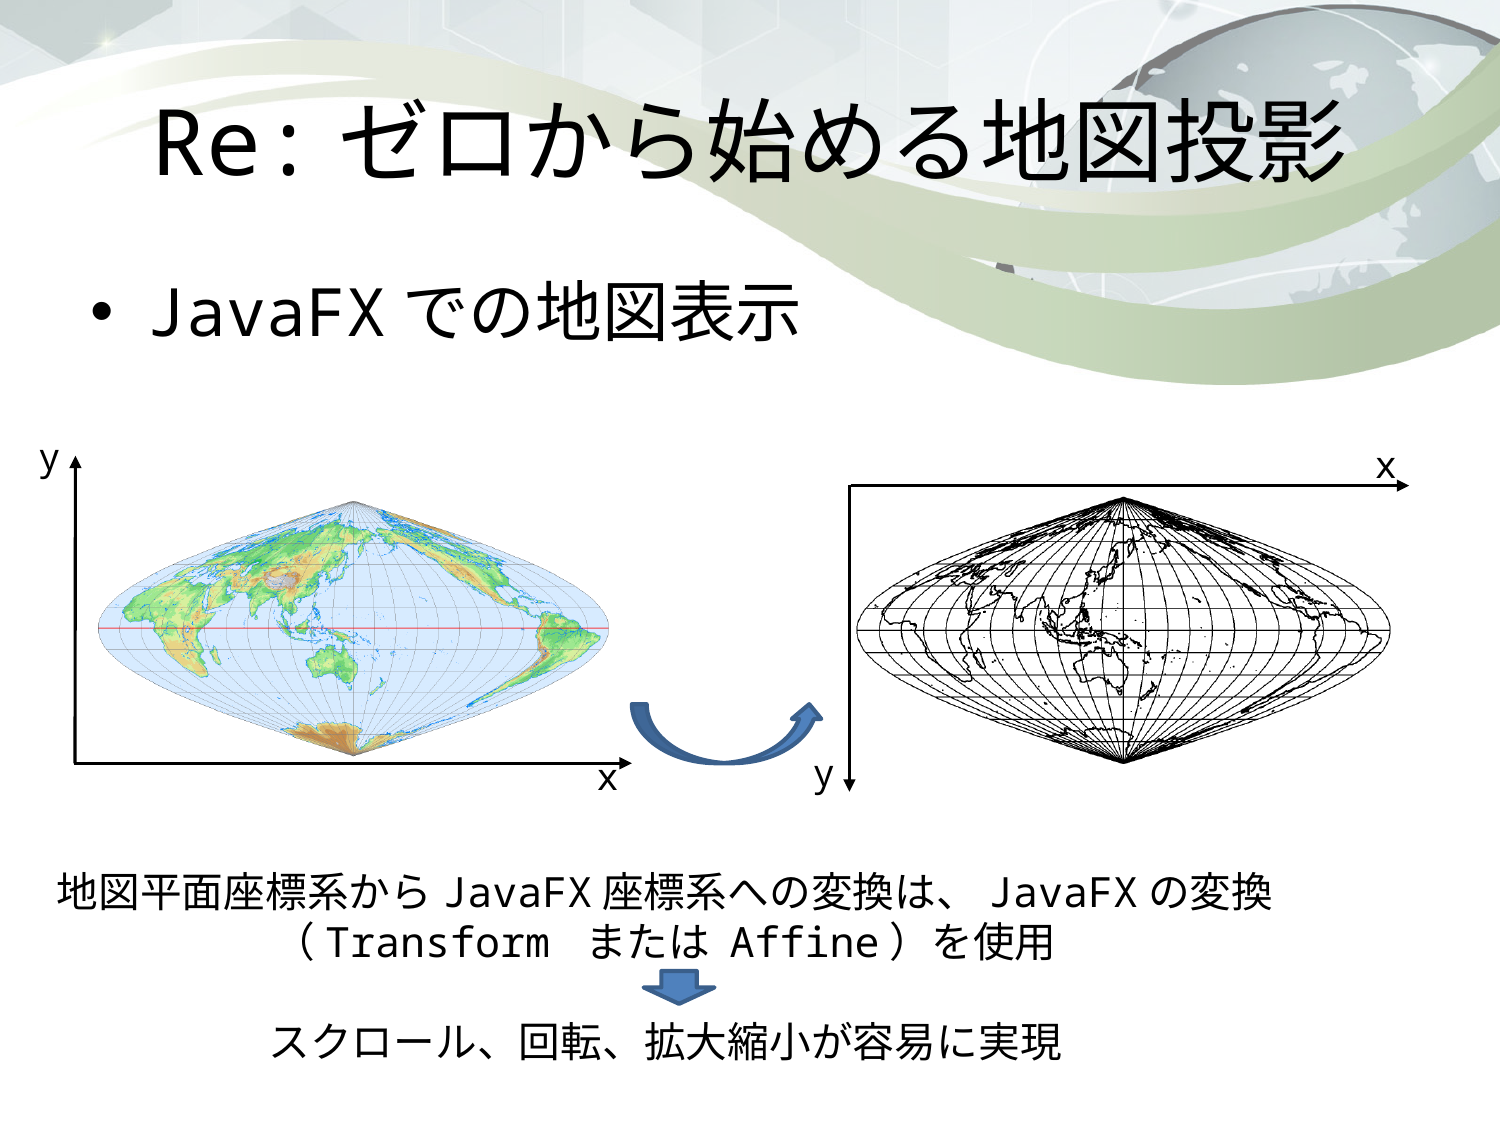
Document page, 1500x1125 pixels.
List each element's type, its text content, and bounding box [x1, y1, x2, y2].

text_box [629, 702, 824, 766]
text_box y [797, 741, 850, 801]
title Re:ゼロから始める地図投影 [75, 45, 1425, 233]
picture [850, 486, 1395, 772]
picture [76, 492, 621, 762]
text_box y [23, 425, 76, 486]
text_box [641, 968, 717, 1006]
text_box x [581, 746, 634, 806]
text_box x [1359, 433, 1412, 494]
text_box 地図平面座標系からJavaFX座標系への変換は、JavaFXの変換 （Transform または Affine）を使用 スクロール、回転、拡大縮小が容易に実現 [41, 858, 1289, 1073]
list JavaFXでの地図表示 [75, 262, 1425, 374]
